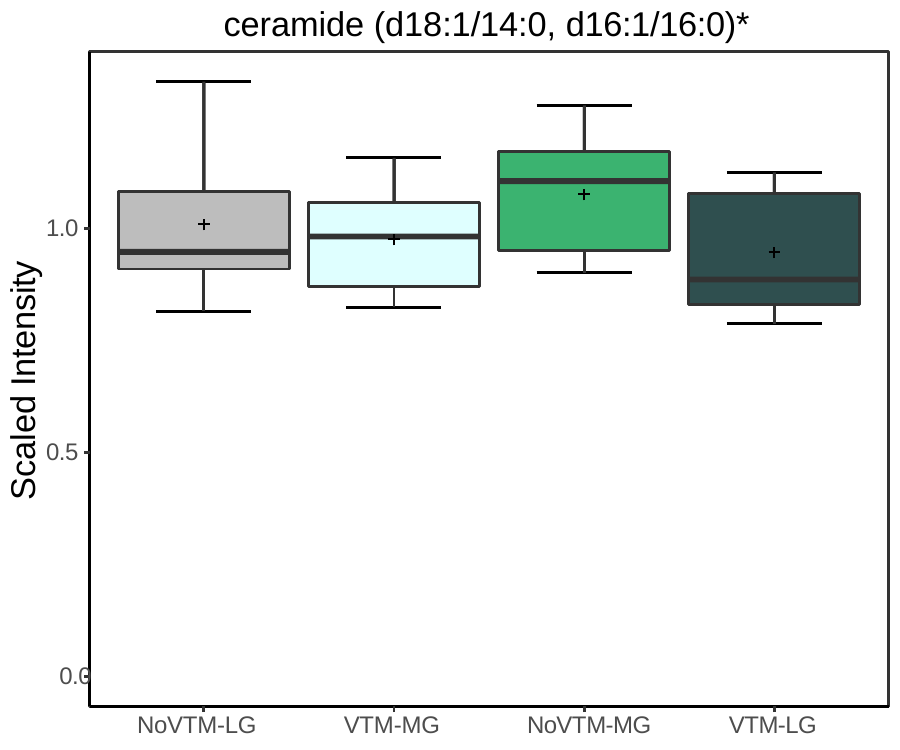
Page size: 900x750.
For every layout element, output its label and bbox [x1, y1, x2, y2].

text_box [44, 210, 82, 242]
text_box [221, 0, 757, 44]
footer [57, 661, 95, 750]
text_box [83, 50, 891, 738]
slide_number [134, 713, 275, 750]
text_box [1, 256, 82, 503]
